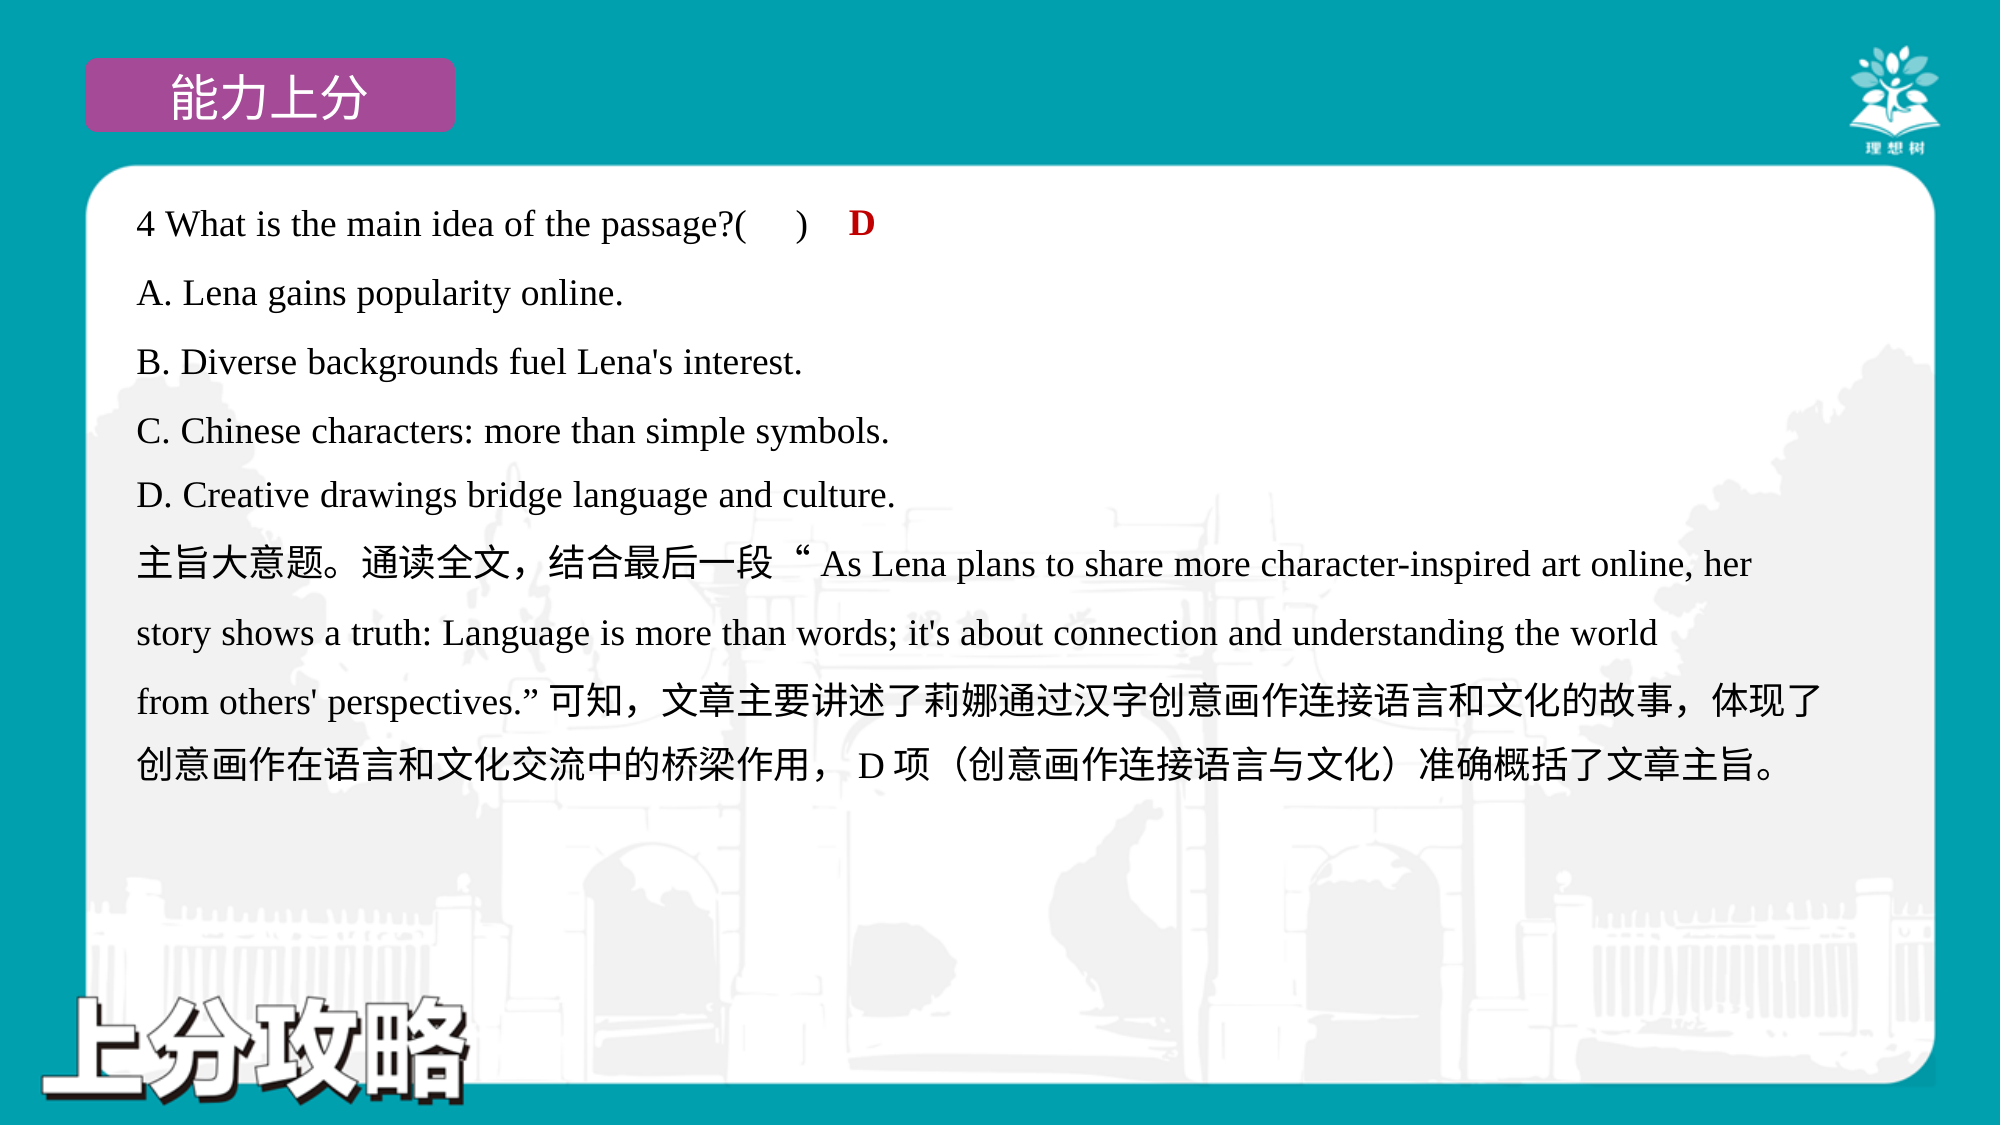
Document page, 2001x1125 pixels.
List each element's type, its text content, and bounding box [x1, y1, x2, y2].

text_box 4 What is the main idea of the passage?( ) [136, 176, 1865, 237]
text_box A. Lena gains popularity online. B. Diverse backgrounds fuel Lena's interest. C. Chinese characters: more than simple symbols. D. Creative drawings bridge language and culture. [136, 244, 1865, 509]
text_box D [835, 176, 890, 236]
text_box 主旨大意题。通读全文，结合最后一段“As Lena plans to share more character-inspired art online, her story shows a truth: Language is more than words; it's about connection and understanding the world from others' perspectives.”可知，文章主要讲述了莉娜通过汉字创意画作连接语言和文化的故事，体现了 创意画作在语言和文化交流中的桥梁作用，D项（创意画作连接语言与文化）准确概括了文章主旨。 [136, 515, 1865, 780]
picture [0, 0, 2000, 1125]
